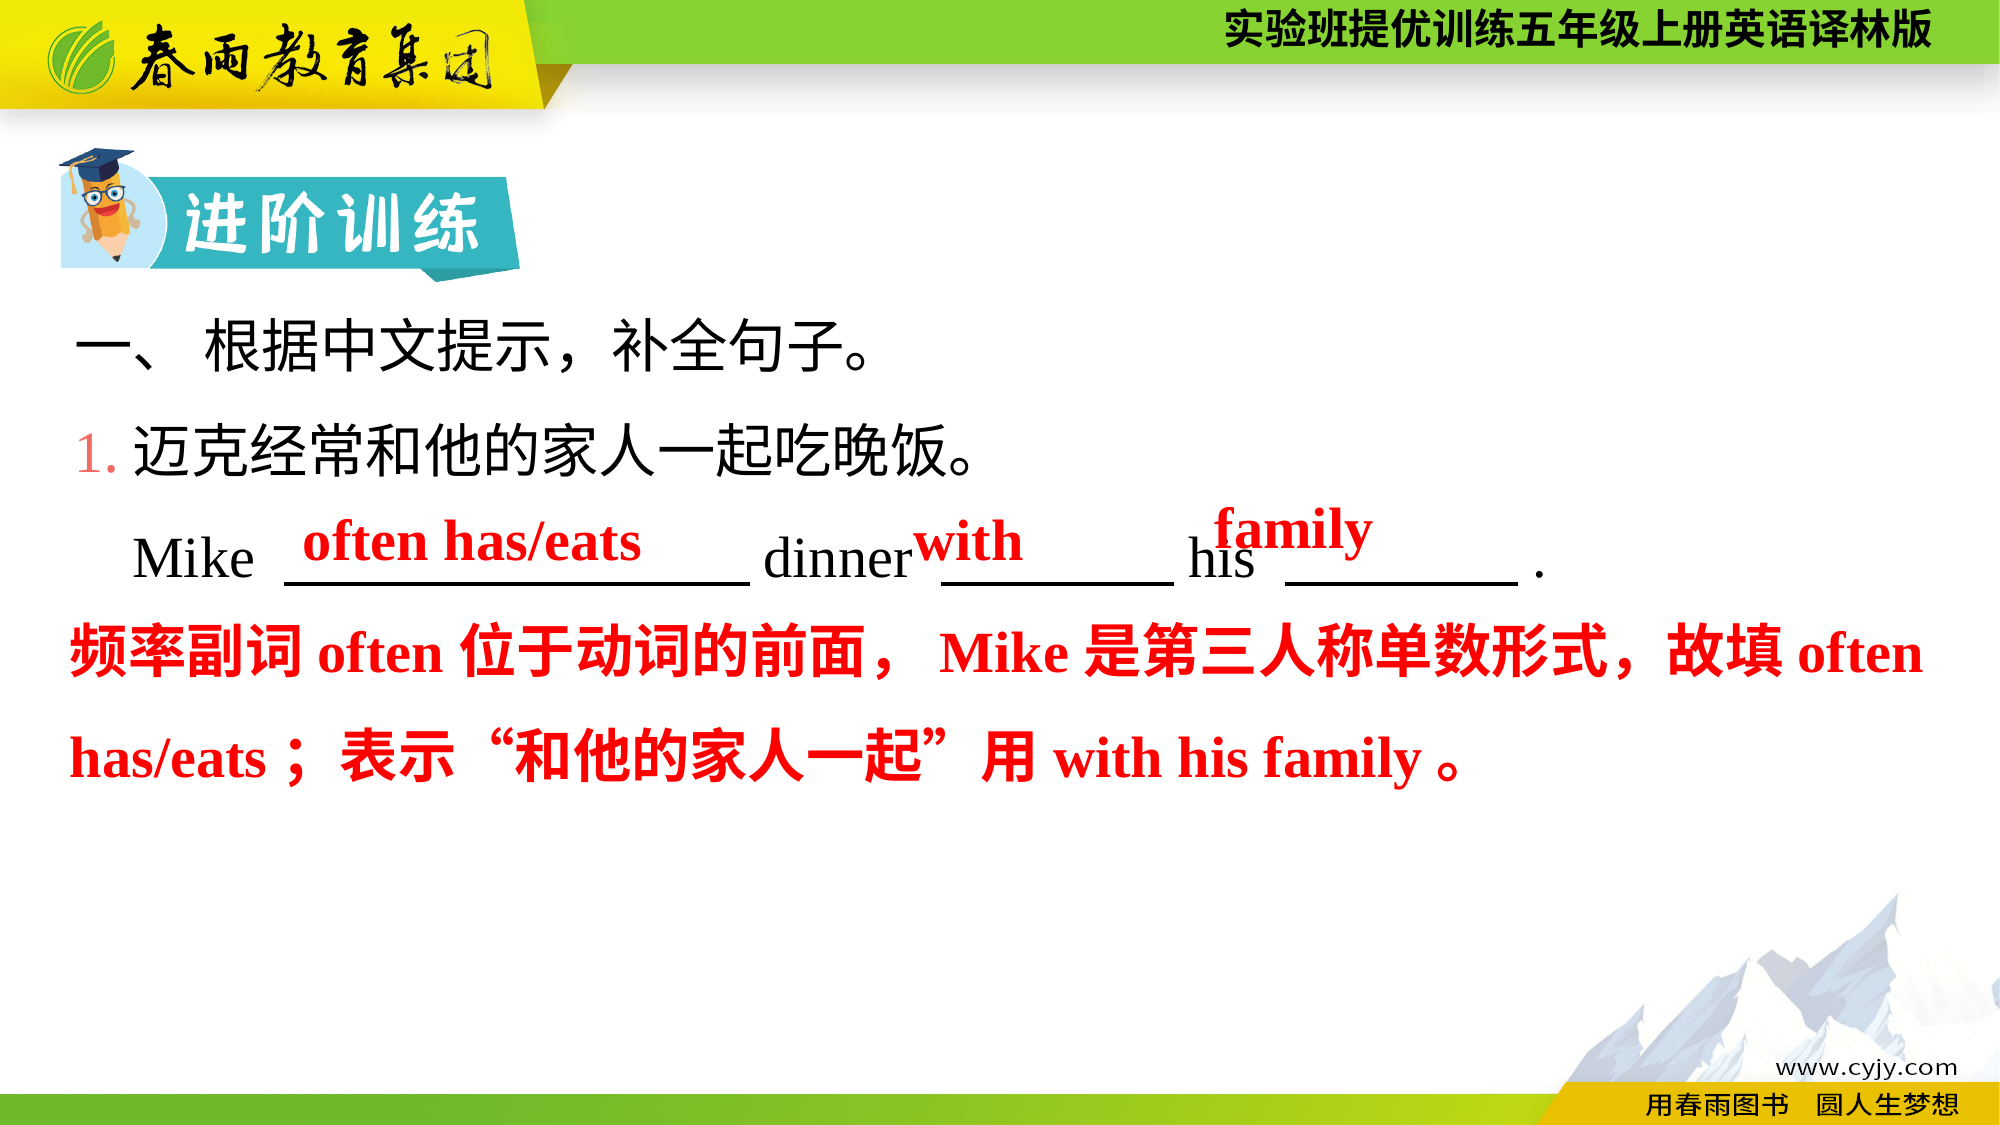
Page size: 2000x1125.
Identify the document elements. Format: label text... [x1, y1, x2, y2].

picture [0, 0, 2000, 1125]
text_box family [1199, 482, 1389, 568]
text_box with [898, 494, 1039, 571]
text_box 频率副词often位于动词的前面，Mike是第三人称单数形式，故填often has/eats；表示“和他的家人一起”用with his family。 [54, 571, 1939, 797]
list 一、 根据中文提示，补全句子。 1.迈克经常和他的家人一起吃晚饭。 Mike dinner his . [59, 267, 1944, 601]
text_box often has/eats [288, 494, 657, 571]
